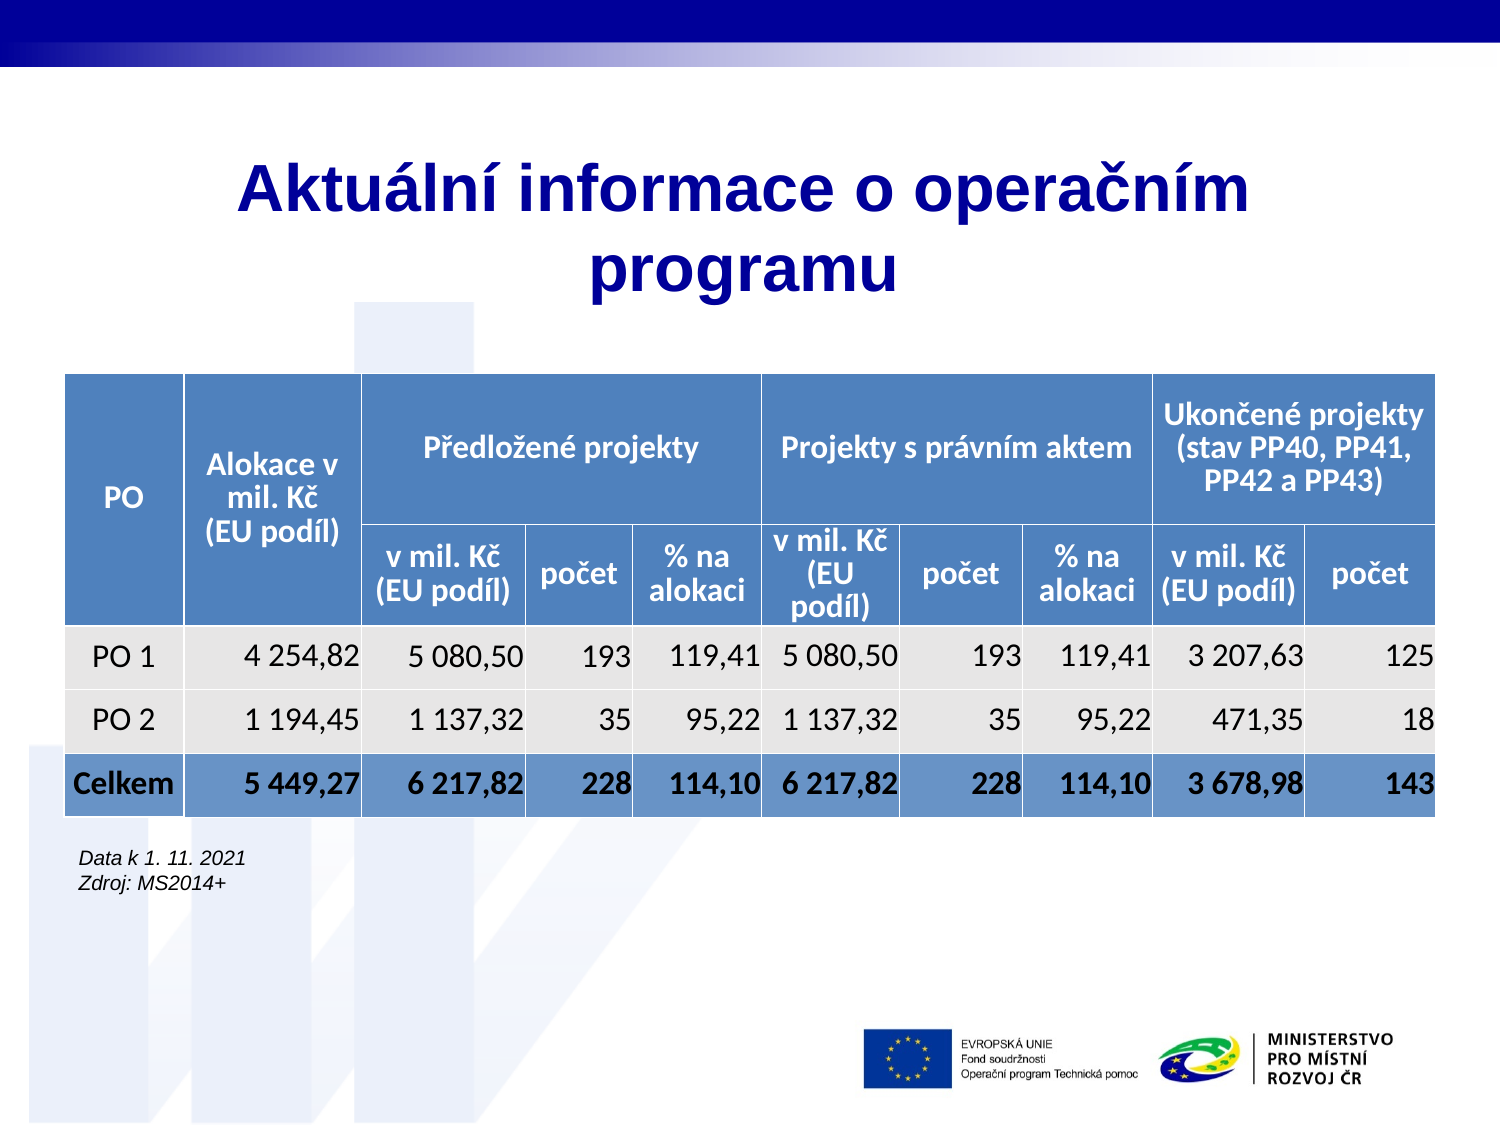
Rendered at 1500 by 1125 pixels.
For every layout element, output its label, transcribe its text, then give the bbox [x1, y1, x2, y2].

table_header Alokace v mil. Kč (EU podíl) [185, 374, 361, 625]
table_cell v mil. Kč (EU podíl) [1153, 525, 1304, 625]
table_cell 35 [900, 690, 1022, 753]
table_cell počet [900, 525, 1022, 625]
table_cell 3 207,63 [1153, 627, 1304, 689]
picture [29, 302, 1412, 1125]
table_cell 119,41 [633, 627, 761, 689]
table_cell 114,10 [633, 754, 761, 817]
table_header Ukončené projekty (stav PP40, PP41, PP42 a PP43) [1153, 374, 1435, 524]
table_cell 35 [526, 690, 632, 753]
table_cell 5 080,50 [762, 627, 899, 689]
table_cell 193 [526, 627, 632, 689]
table_cell počet [1305, 525, 1435, 625]
table_cell v mil. Kč (EU podíl) [762, 525, 899, 625]
table_cell počet [526, 525, 632, 625]
table_cell % na alokaci [1023, 525, 1152, 625]
table_cell % na alokaci [633, 525, 761, 625]
table_cell 5 449,27 [185, 754, 361, 817]
table_cell 18 [1305, 690, 1435, 753]
table_cell 228 [526, 754, 632, 817]
table_cell 6 217,82 [762, 754, 899, 817]
table_cell 119,41 [1023, 627, 1152, 689]
table_cell 1 137,32 [762, 690, 899, 753]
table_cell 95,22 [633, 690, 761, 753]
table_cell PO 2 [65, 690, 183, 753]
table_cell 125 [1305, 627, 1435, 689]
title Aktuální informace o operačním programu [63, 137, 1424, 220]
table_cell 4 254,82 [185, 627, 361, 689]
table_header PO [65, 374, 183, 625]
table_cell 6 217,82 [362, 754, 525, 817]
table_cell 143 [1305, 754, 1435, 817]
table_header Projekty s právním aktem [762, 374, 1152, 524]
table_cell 3 678,98 [1153, 754, 1304, 817]
table_cell 5 080,50 [362, 627, 525, 689]
table_cell v mil. Kč (EU podíl) [362, 525, 525, 625]
table_cell PO 1 [65, 627, 183, 689]
table_cell 95,22 [1023, 690, 1152, 753]
table_cell Celkem [65, 754, 183, 816]
table_cell 114,10 [1023, 754, 1152, 817]
text_box Data k 1. 11. 2021 Zdroj: MS2014+ [63, 837, 314, 903]
table_header Předložené projekty [362, 374, 761, 524]
table_cell 193 [900, 627, 1022, 689]
table_cell 1 137,32 [362, 690, 525, 753]
table_cell 471,35 [1153, 690, 1304, 753]
table_cell 228 [900, 754, 1022, 817]
table_cell 1 194,45 [185, 690, 361, 753]
